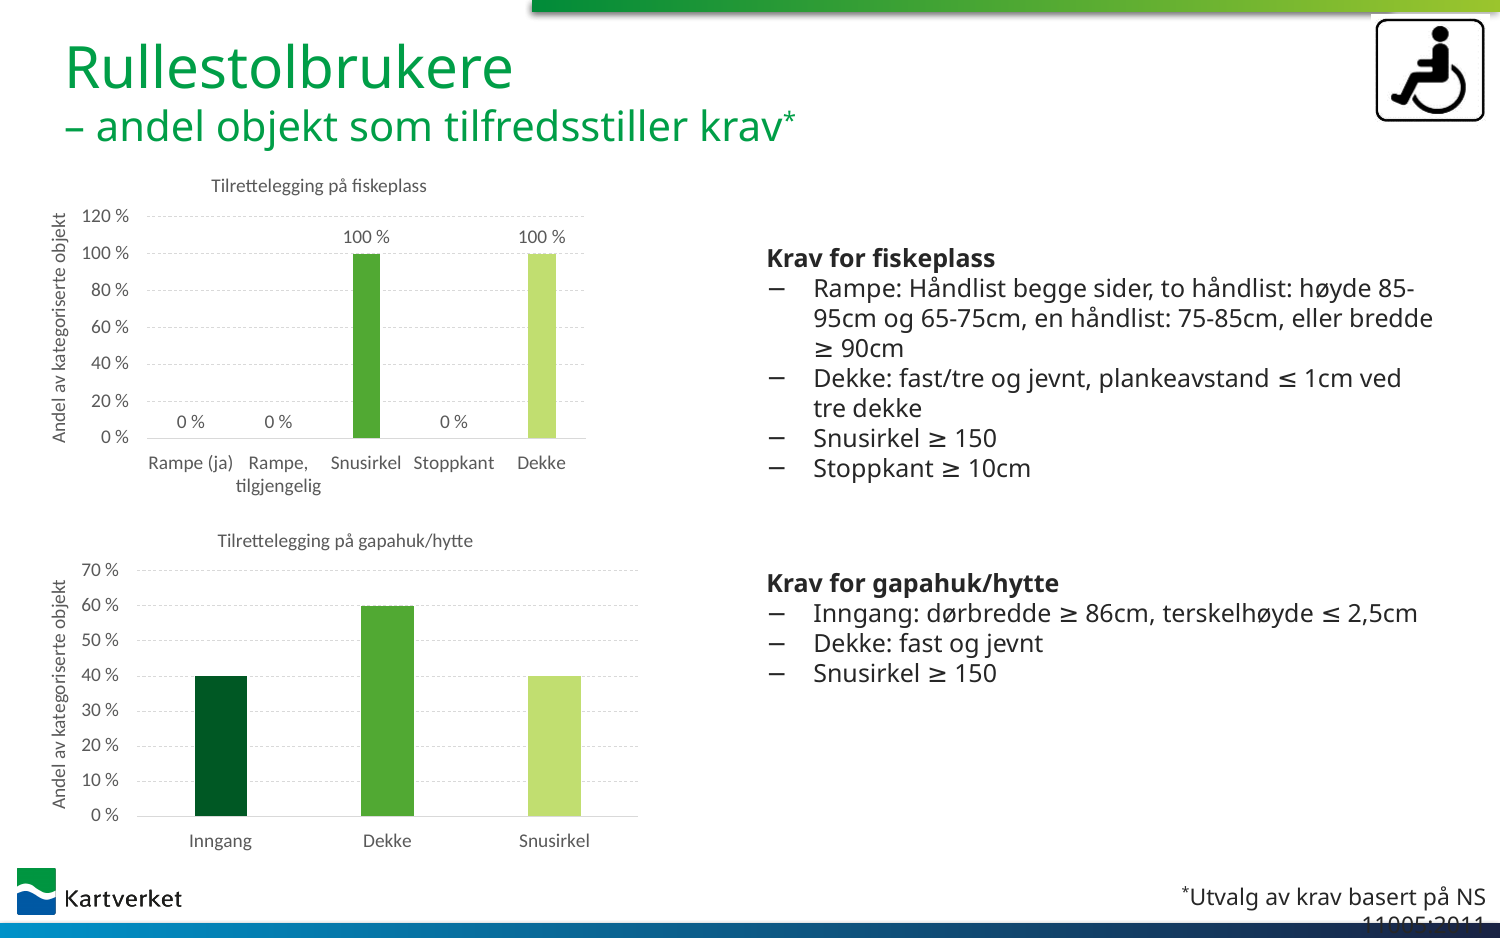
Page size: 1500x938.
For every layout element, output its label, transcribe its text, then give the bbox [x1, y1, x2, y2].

text_box Rullestolbrukere – andel objekt som tilfredsstiller krav* [49, 29, 1431, 158]
text_box Krav for fiskeplass Rampe: Håndlist begge sider, to håndlist: høyde 85-95cm og 65-75cm, en håndlist: 75-85cm, eller bredde ≥ 90cm Dekke: fast/tre og jevnt, plankeavstand ≤ 1cm ved tre dekke Snusirkel ≥ 150 Stoppkant ≥ 10cm [751, 235, 1452, 490]
picture [1371, 13, 1491, 127]
picture [41, 520, 650, 859]
picture [41, 166, 597, 505]
text_box *Utvalg av krav basert på NS 11005:2011 [1068, 873, 1500, 938]
text_box Krav for gapahuk/hytte Inngang: dørbredde ≥ 86cm, terskelhøyde ≤ 2,5cm Dekke: fast og jevnt Snusirkel ≥ 150 [751, 560, 1452, 695]
